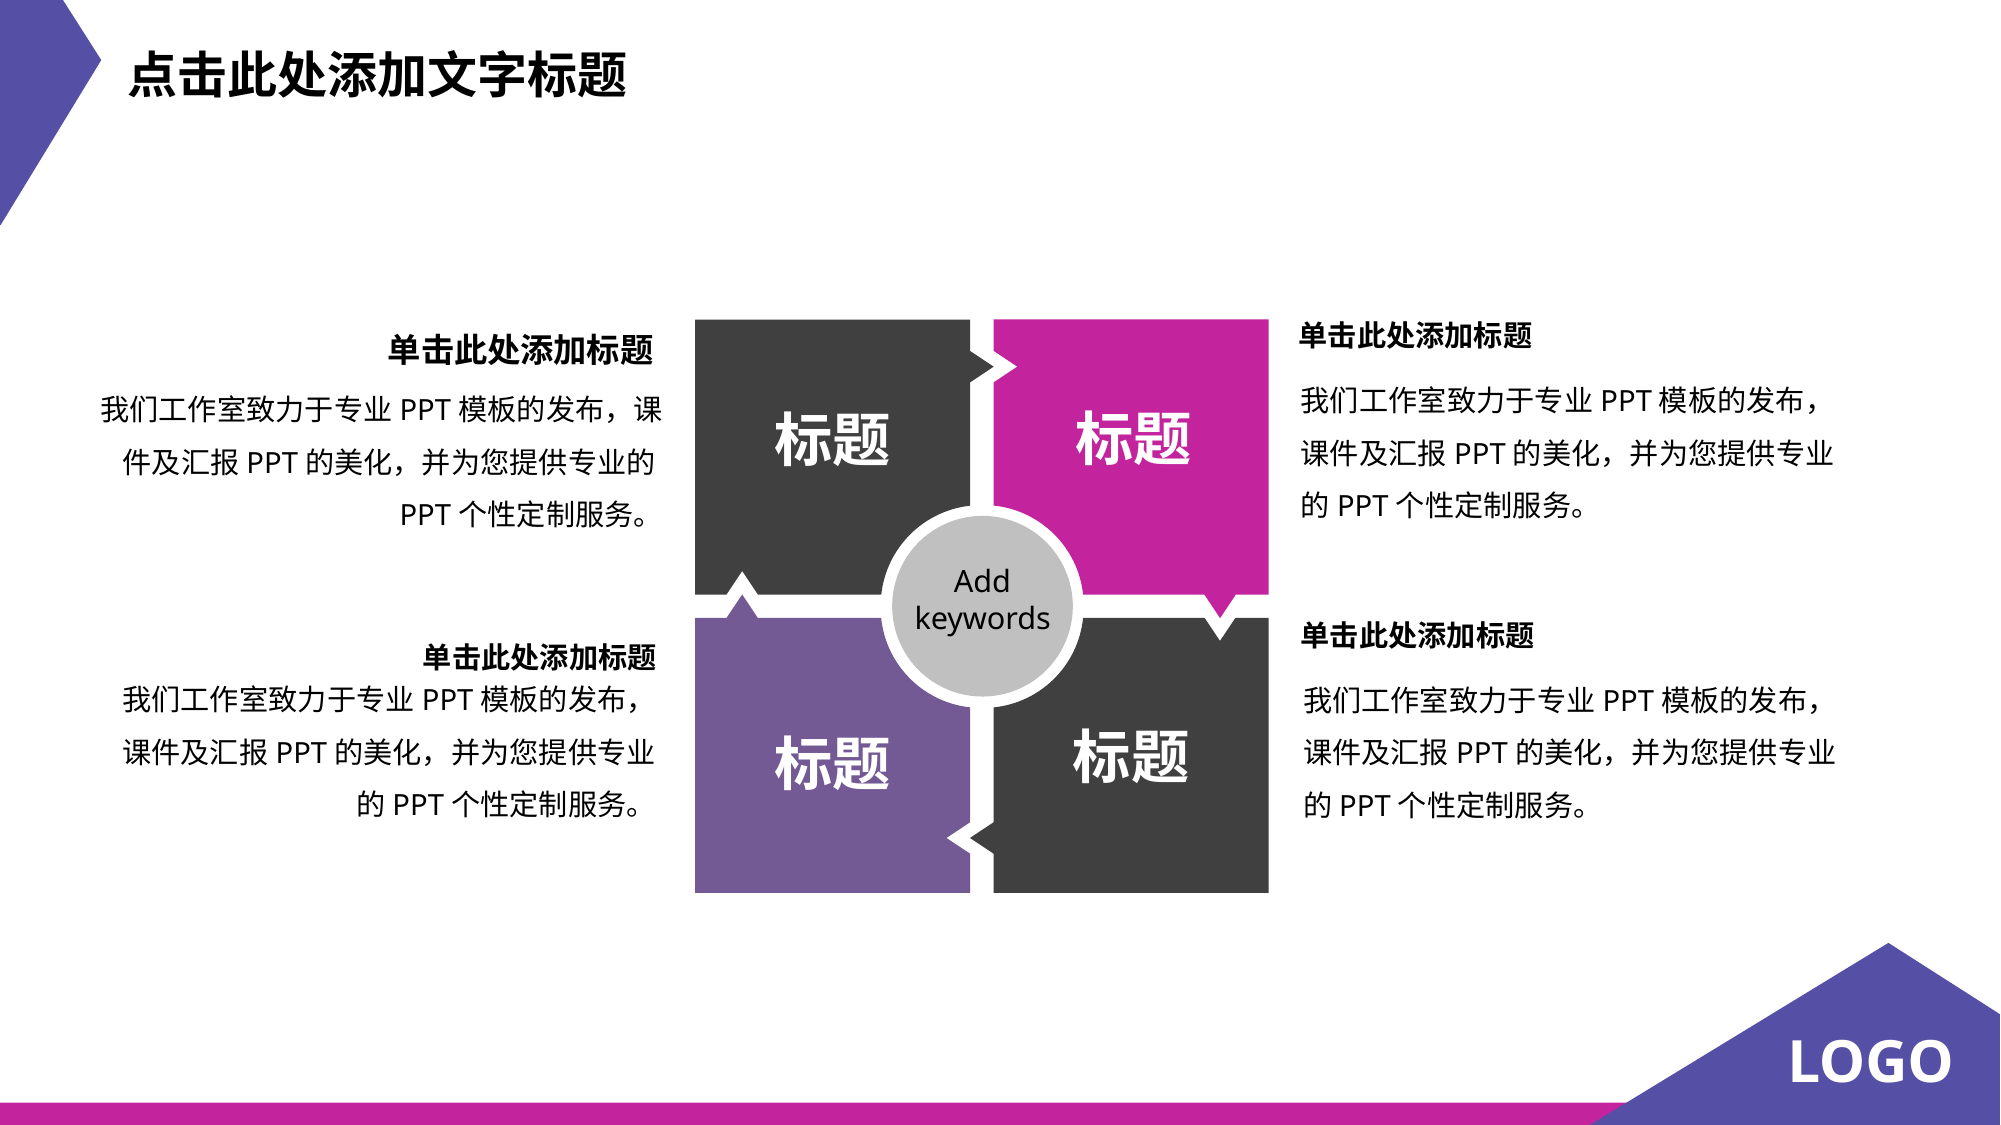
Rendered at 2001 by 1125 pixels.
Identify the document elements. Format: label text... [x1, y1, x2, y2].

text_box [83, 321, 686, 542]
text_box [1562, 975, 2000, 1125]
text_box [876, 515, 1088, 697]
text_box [0, 76, 160, 160]
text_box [97, 631, 687, 831]
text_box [1283, 310, 1871, 533]
text_box [0, 1102, 1562, 1125]
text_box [694, 319, 1272, 893]
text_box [1285, 610, 1871, 832]
text_box 点击此处添加文字标题 [112, 36, 670, 112]
